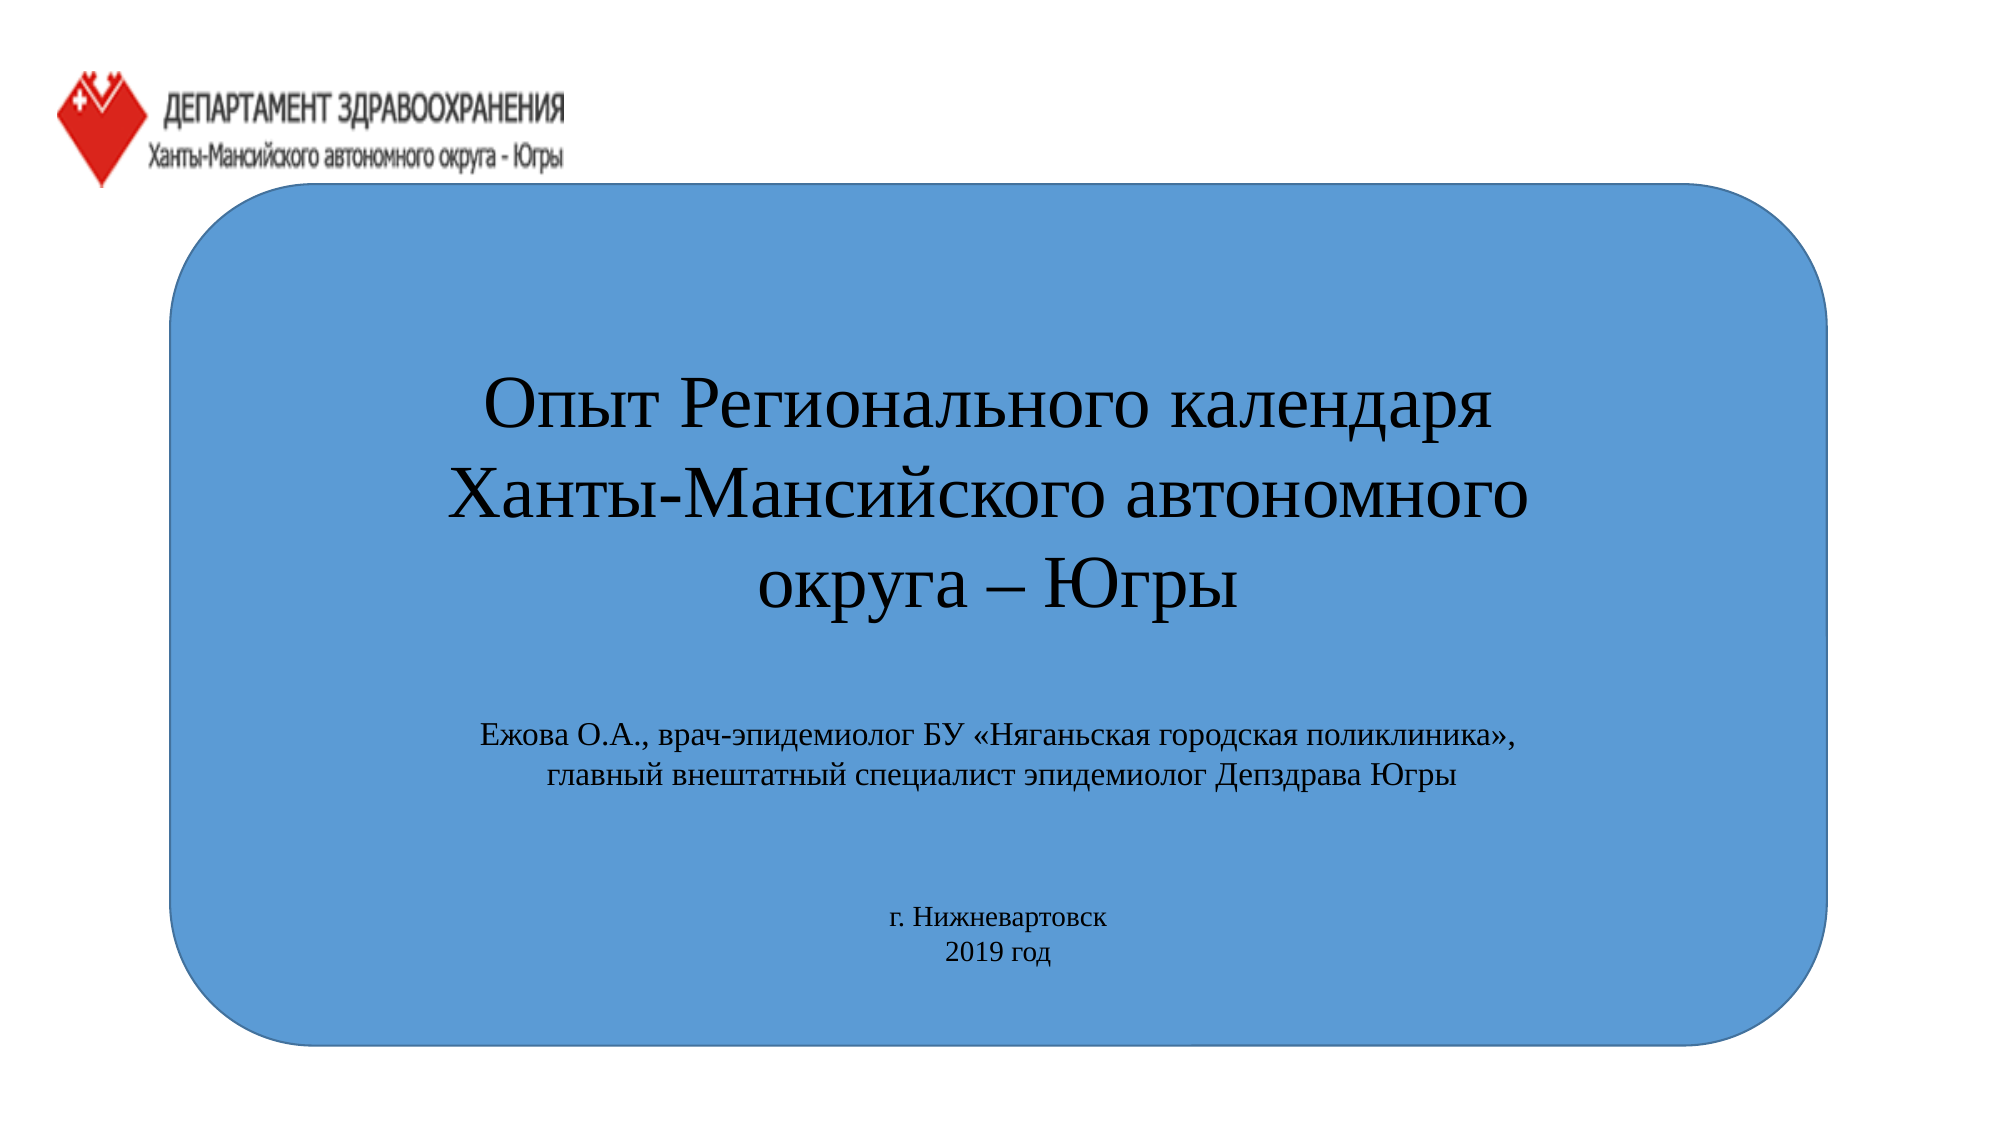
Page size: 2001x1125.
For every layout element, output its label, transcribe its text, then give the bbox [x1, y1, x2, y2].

picture [57, 71, 564, 188]
text_box Опыт Регионального календаря Ханты-Мансийского автономного округа – Югры Ежова О.А., врач-эпидемиолог БУ «Няганьская городская поликлиника», главный внештатный специалист эпидемиолог Депздрава Югры г. Нижневартовск 2019 год [169, 183, 1828, 1047]
